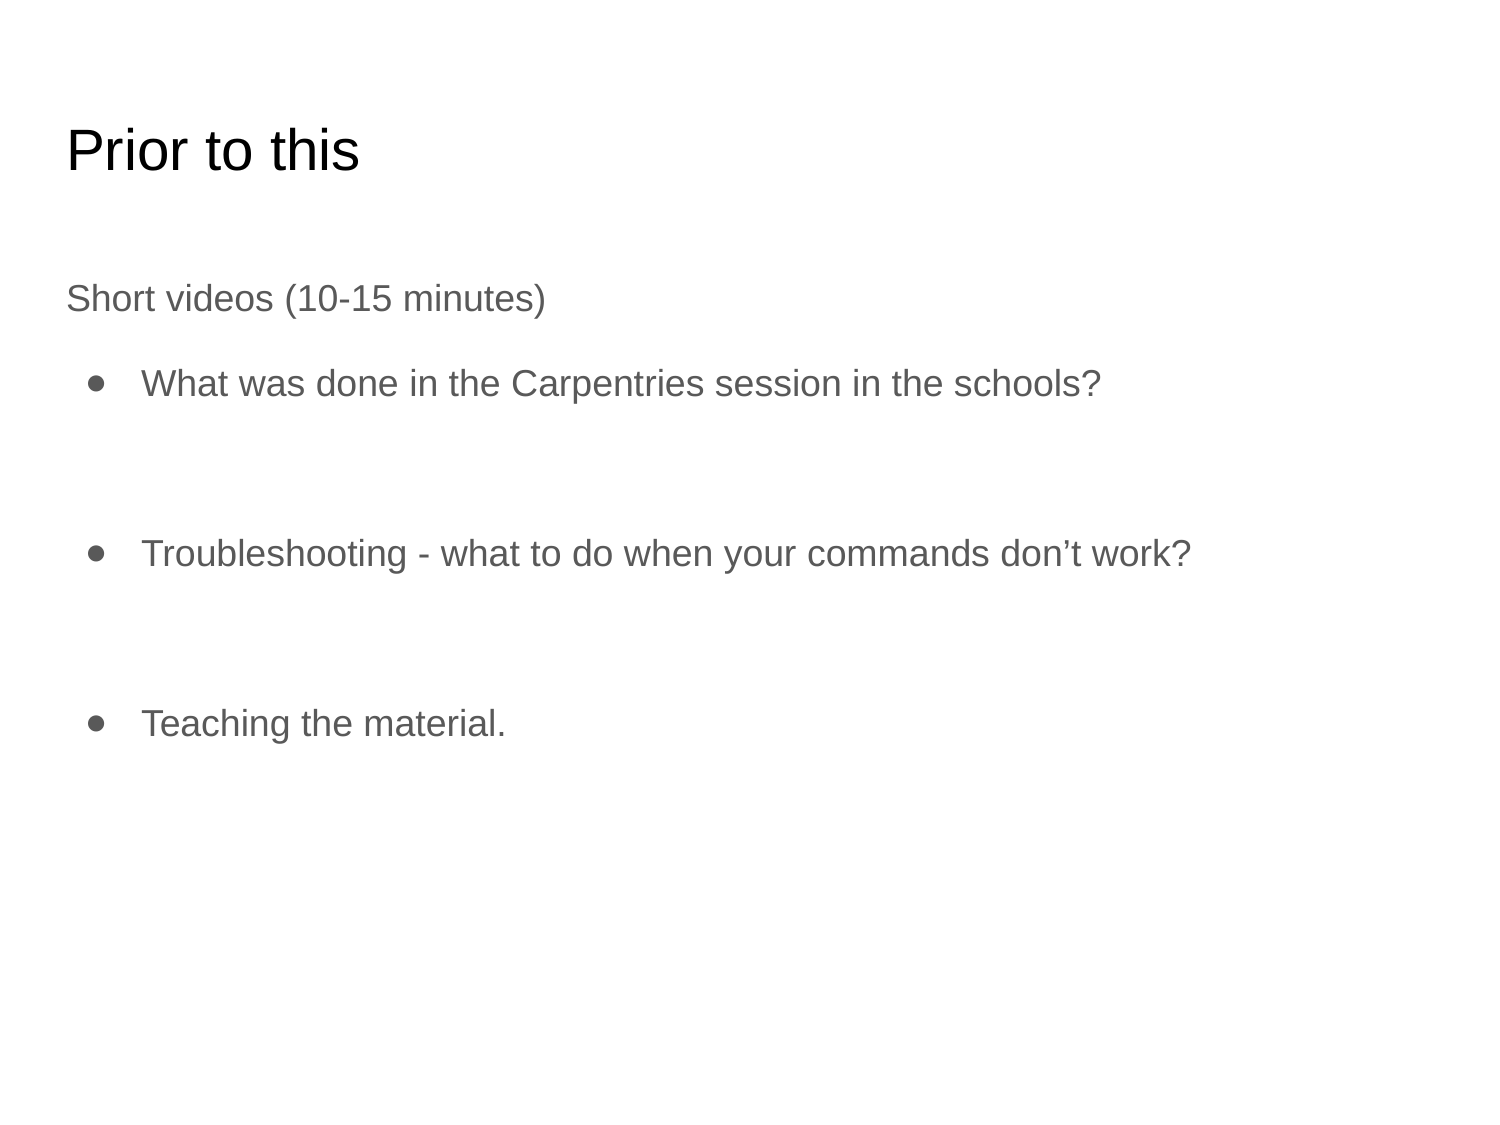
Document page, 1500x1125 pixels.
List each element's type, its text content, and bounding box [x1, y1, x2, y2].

list Short videos (10-15 minutes) What was done in the Carpentries session in the schools? Troubleshooting - what to do when your commands don’t work? Teaching the material. [51, 252, 1449, 1000]
title Prior to this [51, 97, 1449, 223]
